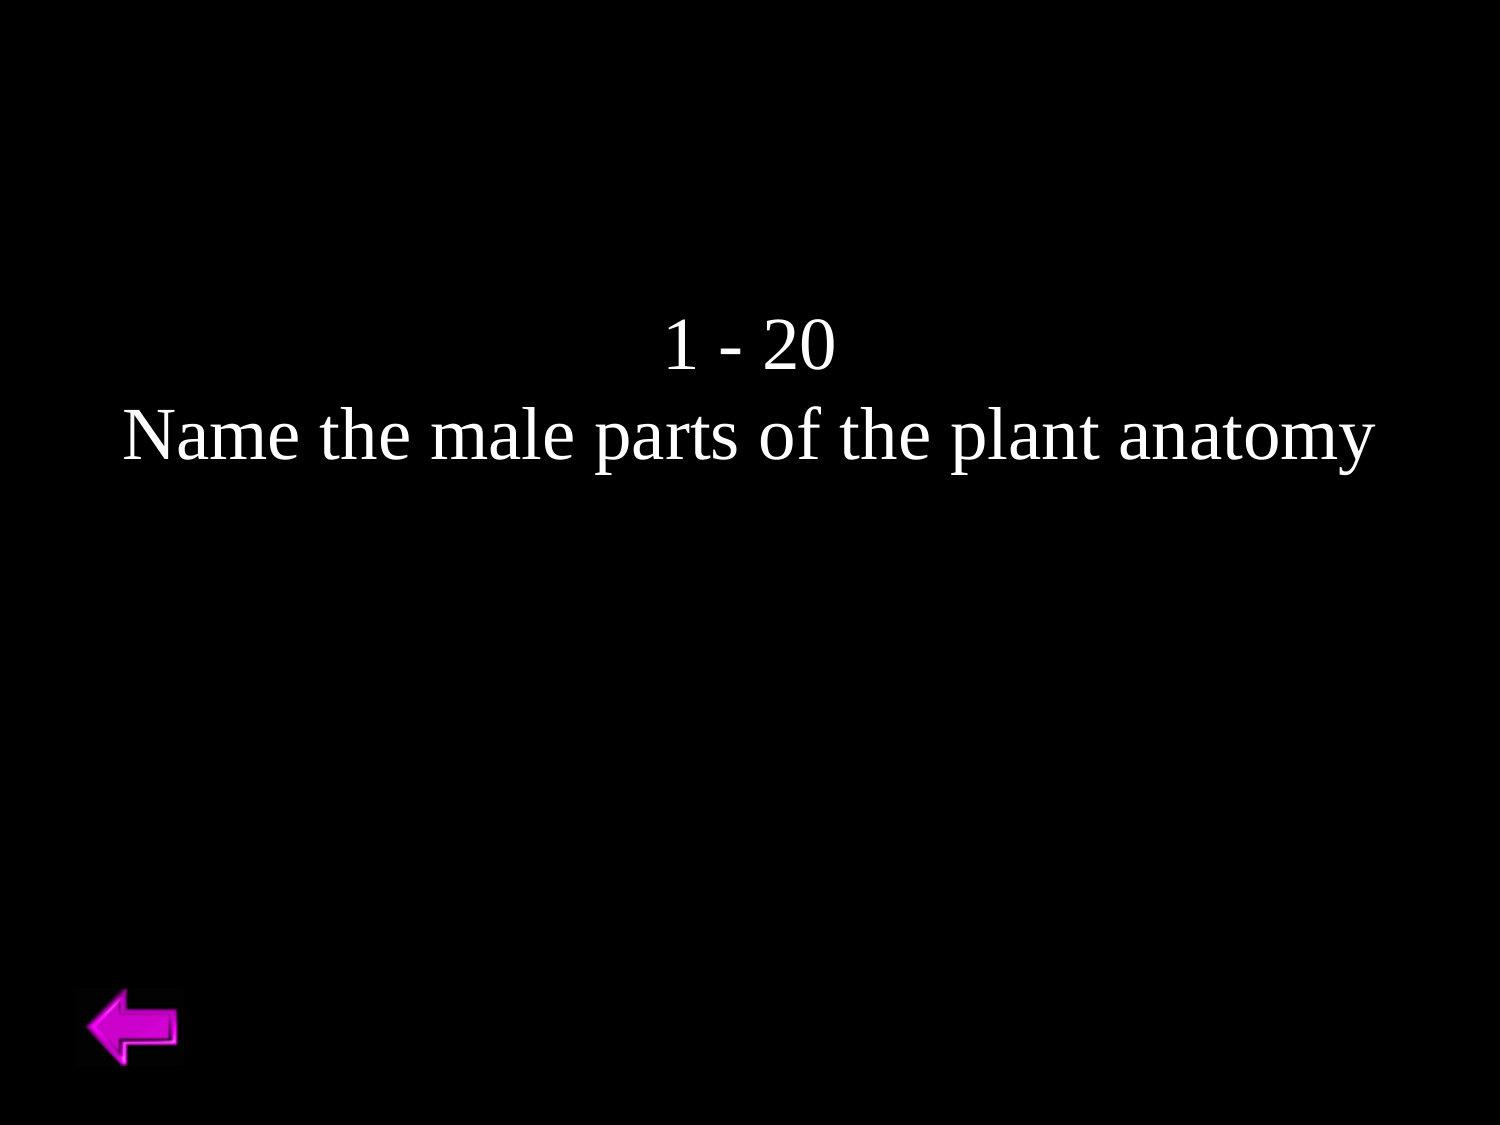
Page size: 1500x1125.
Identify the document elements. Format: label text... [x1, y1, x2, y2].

text_box 1 - 20 Name the male parts of the plant anatomy [0, 287, 1500, 483]
picture [74, 987, 183, 1066]
